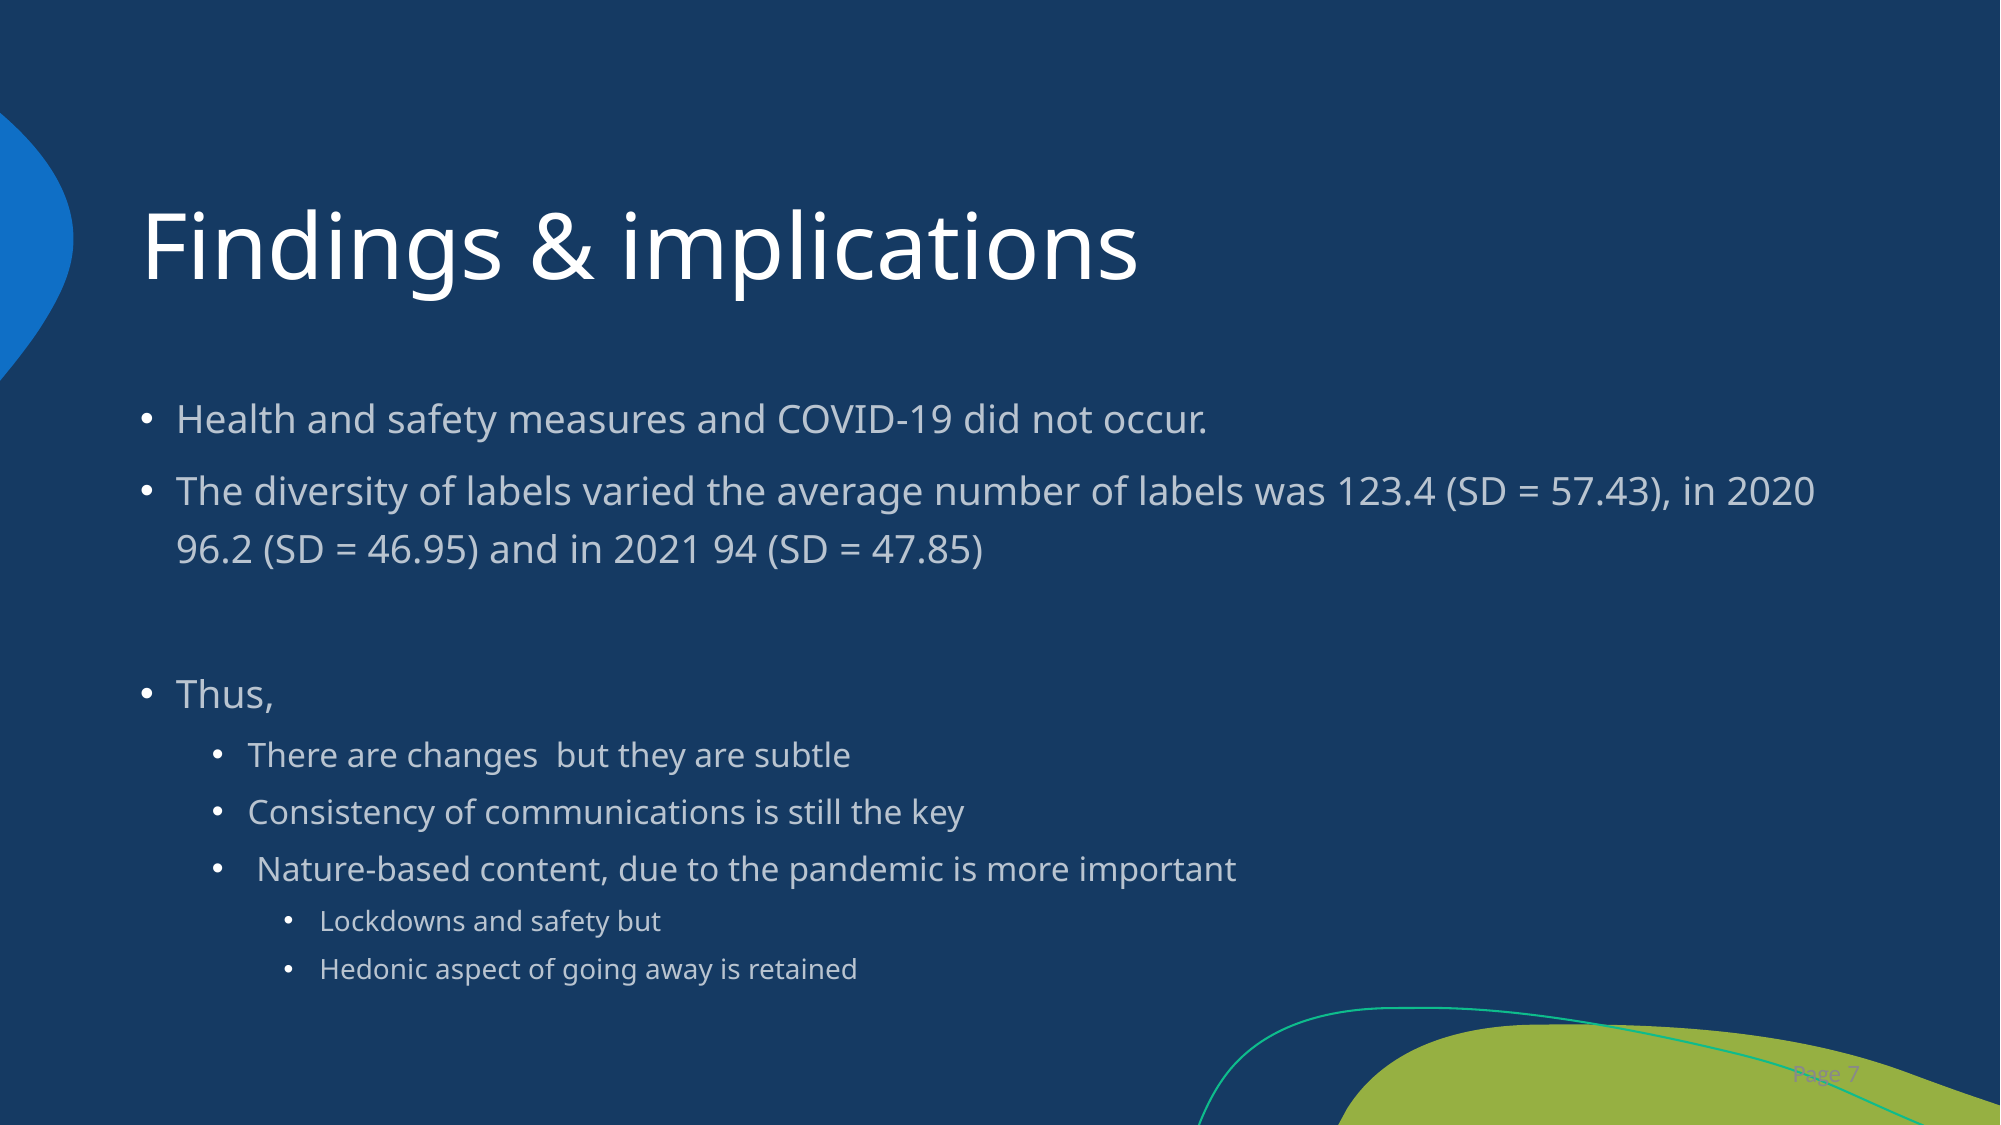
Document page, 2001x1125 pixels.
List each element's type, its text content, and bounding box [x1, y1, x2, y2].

title Findings & implications [125, 125, 1875, 375]
list Health and safety measures and COVID-19 did not occur. The diversity of labels varied the average number of labels was 123.4 (SD = 57.43), in 2020 96.2 (SD = 46.95) and in 2021 94 (SD = 47.85) Thus, There are changes but they are subtle Consistency of communications is still the key Nature-based content, due to the pandemic is more important Lockdowns and safety but Hedonic aspect of going away is retained [125, 375, 1875, 1002]
slide_number Page 7 [1625, 1042, 1875, 1103]
